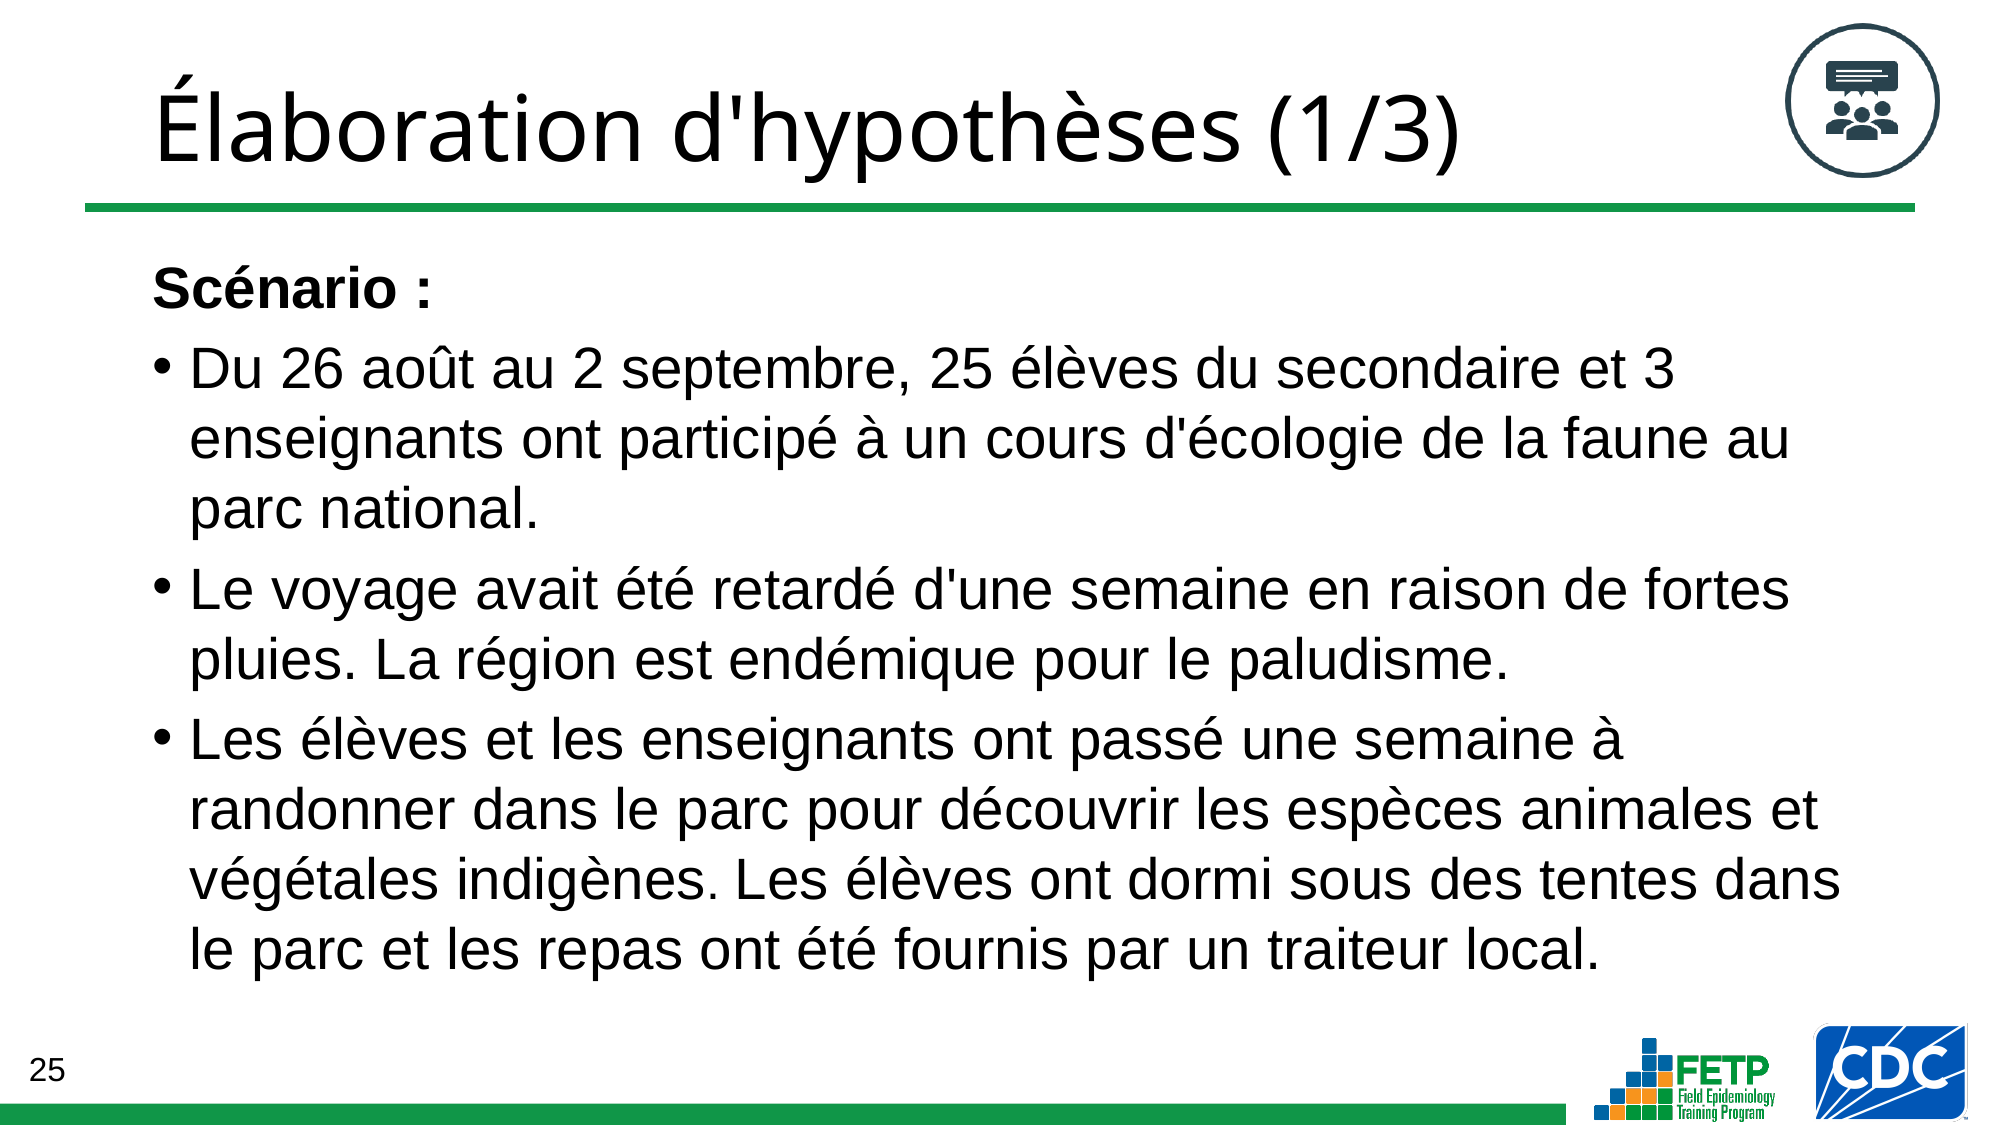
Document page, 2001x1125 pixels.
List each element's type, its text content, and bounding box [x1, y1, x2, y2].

picture [1813, 1023, 1968, 1122]
picture [1785, 23, 1940, 178]
list Scénario : Du 26 août au 2 septembre, 25 élèves du secondaire et 3 enseignants ont participé à un cours d'écologie de la faune au parc national. Le voyage avait été retardé d'une semaine en raison de fortes pluies. La région est endémique pour le paludisme. Les élèves et les enseignants ont passé une semaine à randonner dans le parc pour découvrir les espèces animales et végétales indigènes. Les élèves ont dormi sous des tentes dans le parc et les repas ont été fournis par un traiteur local. [137, 242, 1863, 1004]
title Élaboration d'hypothèses (1/3) [137, 75, 1738, 207]
picture [1594, 1038, 1775, 1122]
